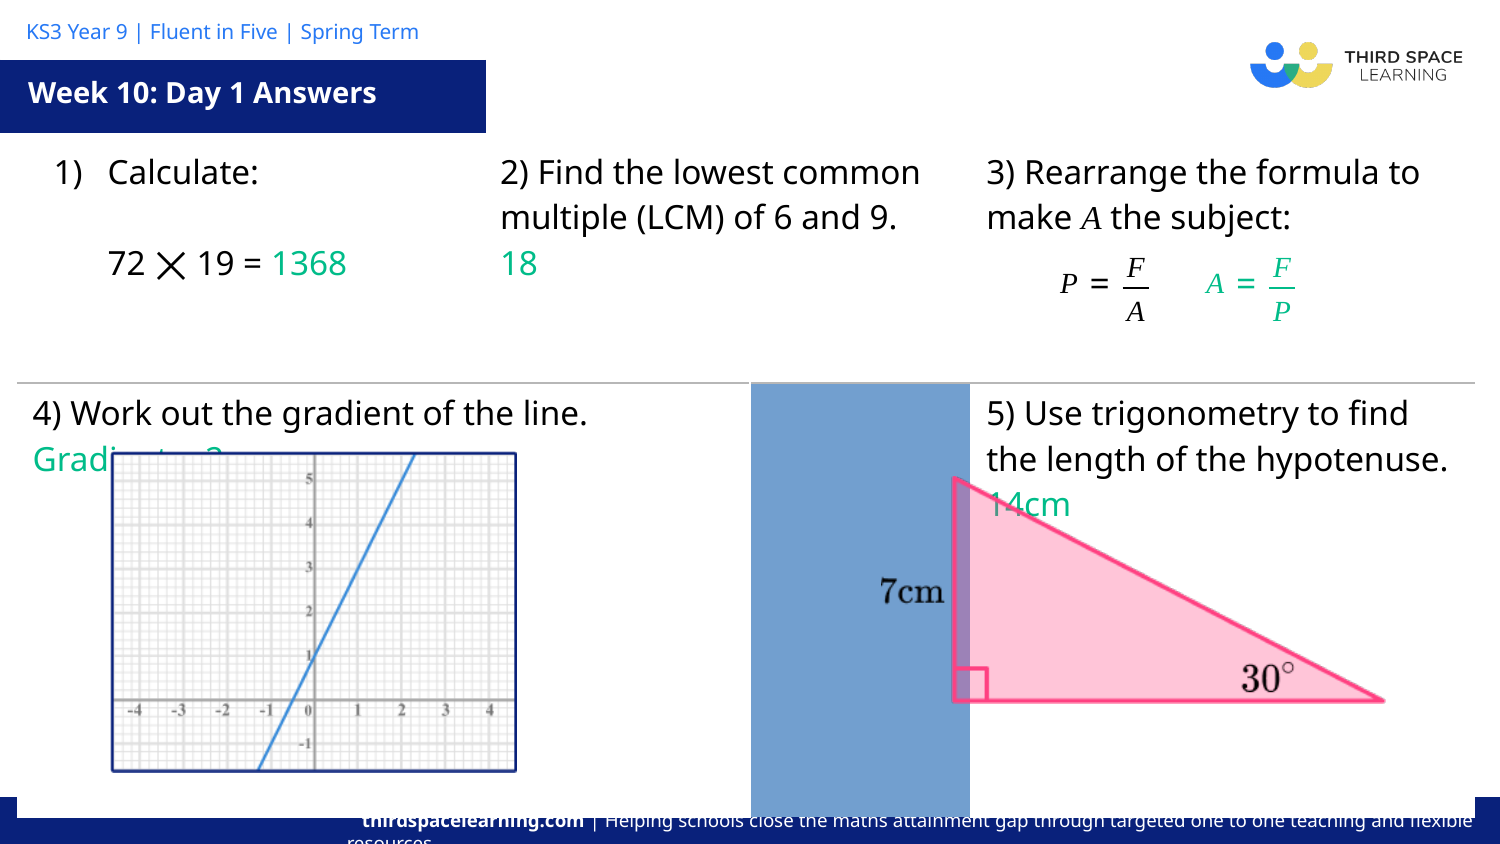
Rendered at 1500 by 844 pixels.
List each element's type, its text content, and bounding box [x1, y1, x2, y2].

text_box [1202, 245, 1296, 328]
picture [881, 476, 1386, 705]
text_box Week 10: Day 1 Answers [13, 59, 462, 125]
table_cell 4) Work out the gradient of the line. Gradient = 2 [19, 384, 749, 816]
table_header 2) Find the lowest common multiple (LCM) of 6 and 9. 18 [486, 142, 970, 382]
table_cell 5) Use trigonometry to find the length of the hypotenuse. 14cm [972, 384, 1474, 816]
picture [110, 451, 518, 773]
table_header 3) Rearrange the formula to make A the subject: [972, 142, 1474, 382]
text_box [1055, 245, 1150, 328]
picture [1250, 33, 1465, 99]
table_header Calculate: 72 ⨉ 19 = 1368 [19, 142, 484, 382]
